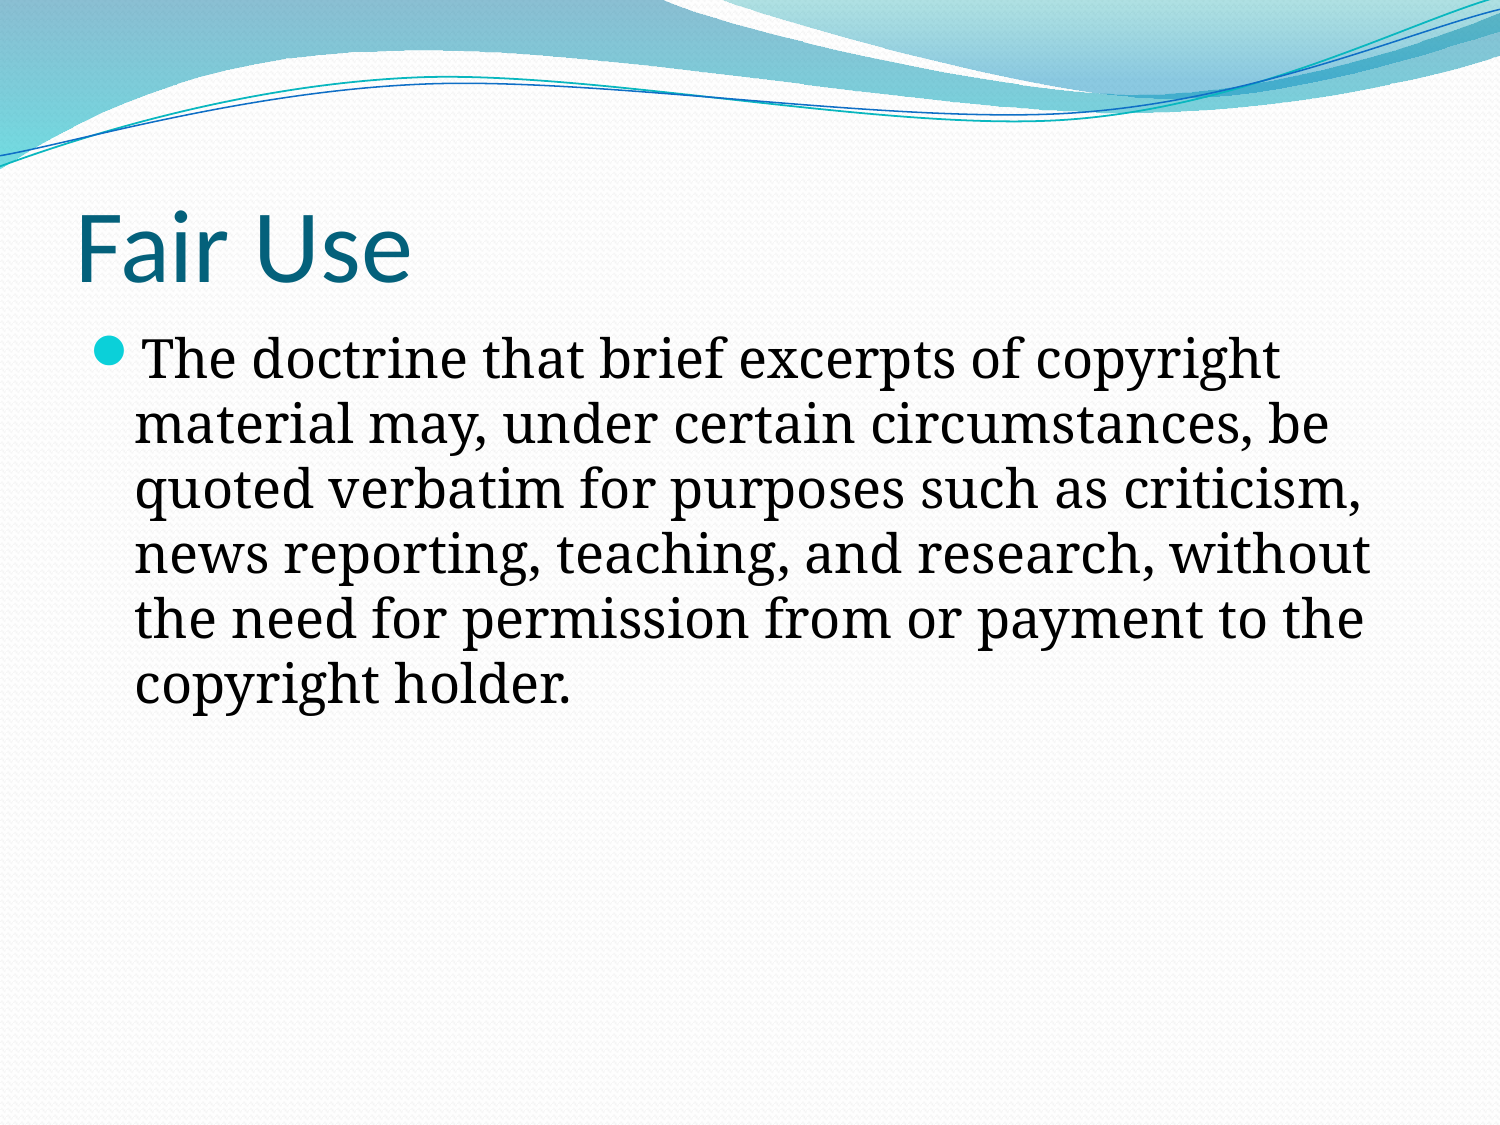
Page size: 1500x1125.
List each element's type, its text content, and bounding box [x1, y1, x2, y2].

list The doctrine that brief excerpts of copyright material may, under certain circumstances, be quoted verbatim for purposes such as criticism, news reporting, teaching, and research, without the need for permission from or payment to the copyright holder. [75, 317, 1425, 1038]
title Fair Use [75, 115, 1425, 303]
